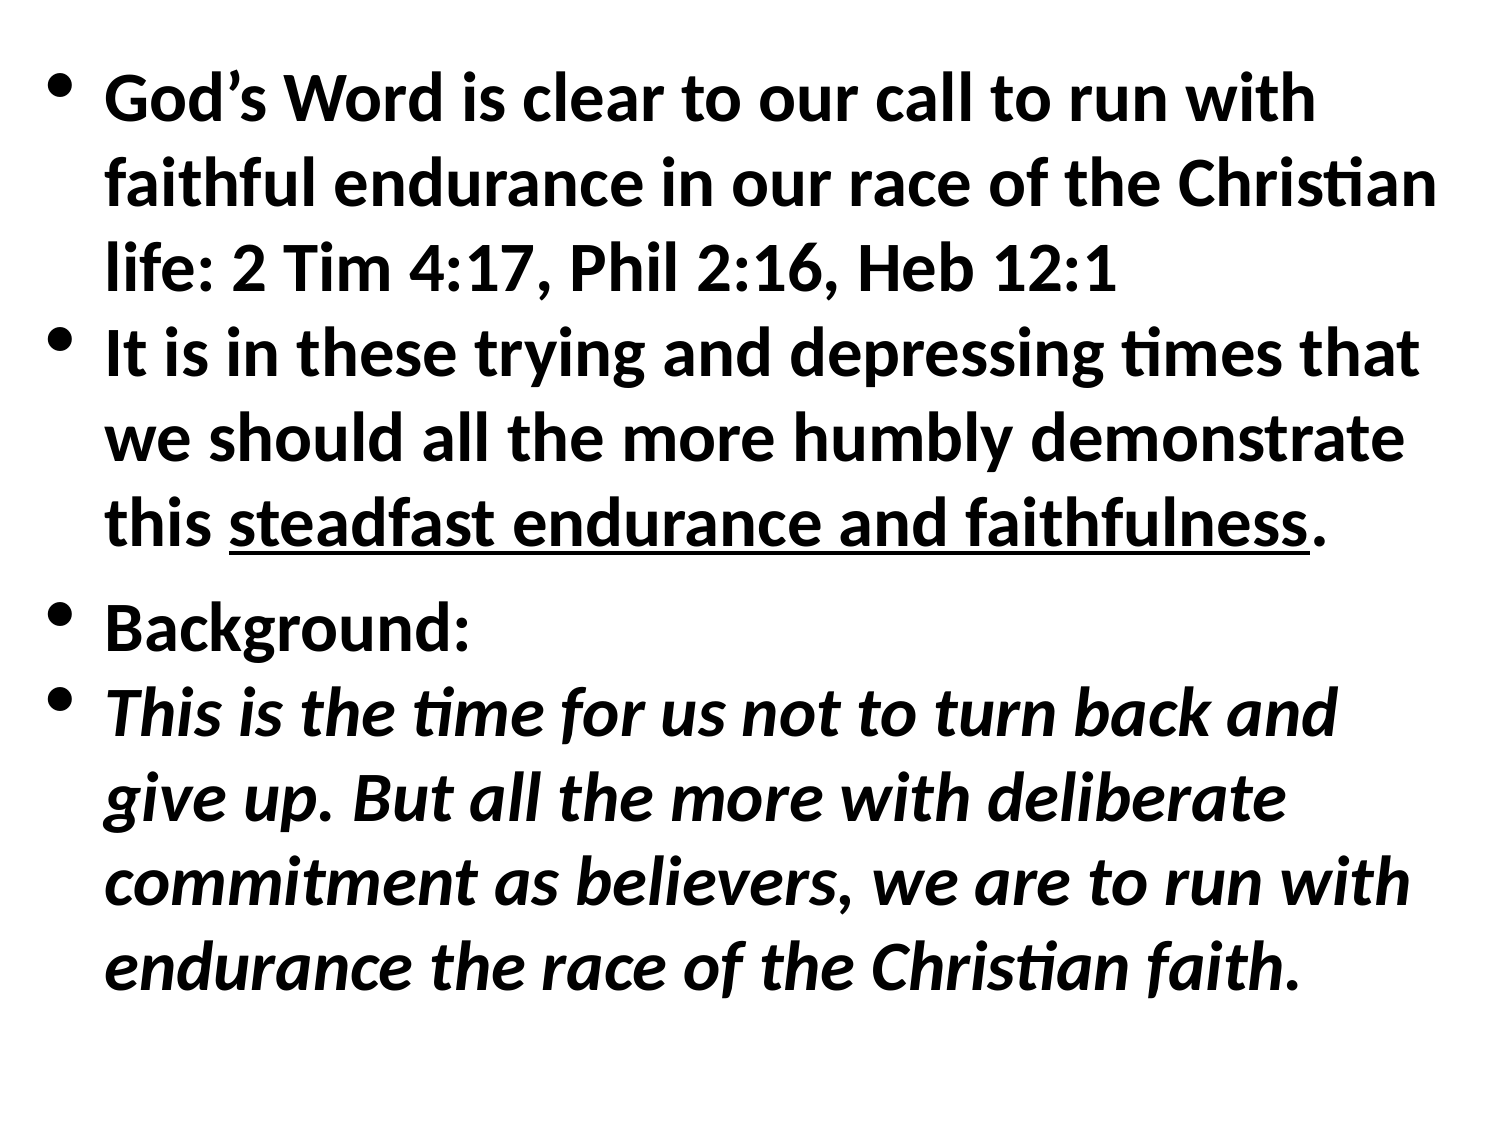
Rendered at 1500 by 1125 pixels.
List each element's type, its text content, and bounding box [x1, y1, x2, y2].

text_box God’s Word is clear to our call to run with faithful endurance in our race of the Christian life: 2 Tim 4:17, Phil 2:16, Heb 12:1 It is in these trying and depressing times that we should all the more humbly demonstrate this steadfast endurance and faithfulness. Background: This is the time for us not to turn back and give up. But all the more with deliberate commitment as believers, we are to run with endurance the race of the Christian faith. [33, 43, 1490, 1013]
